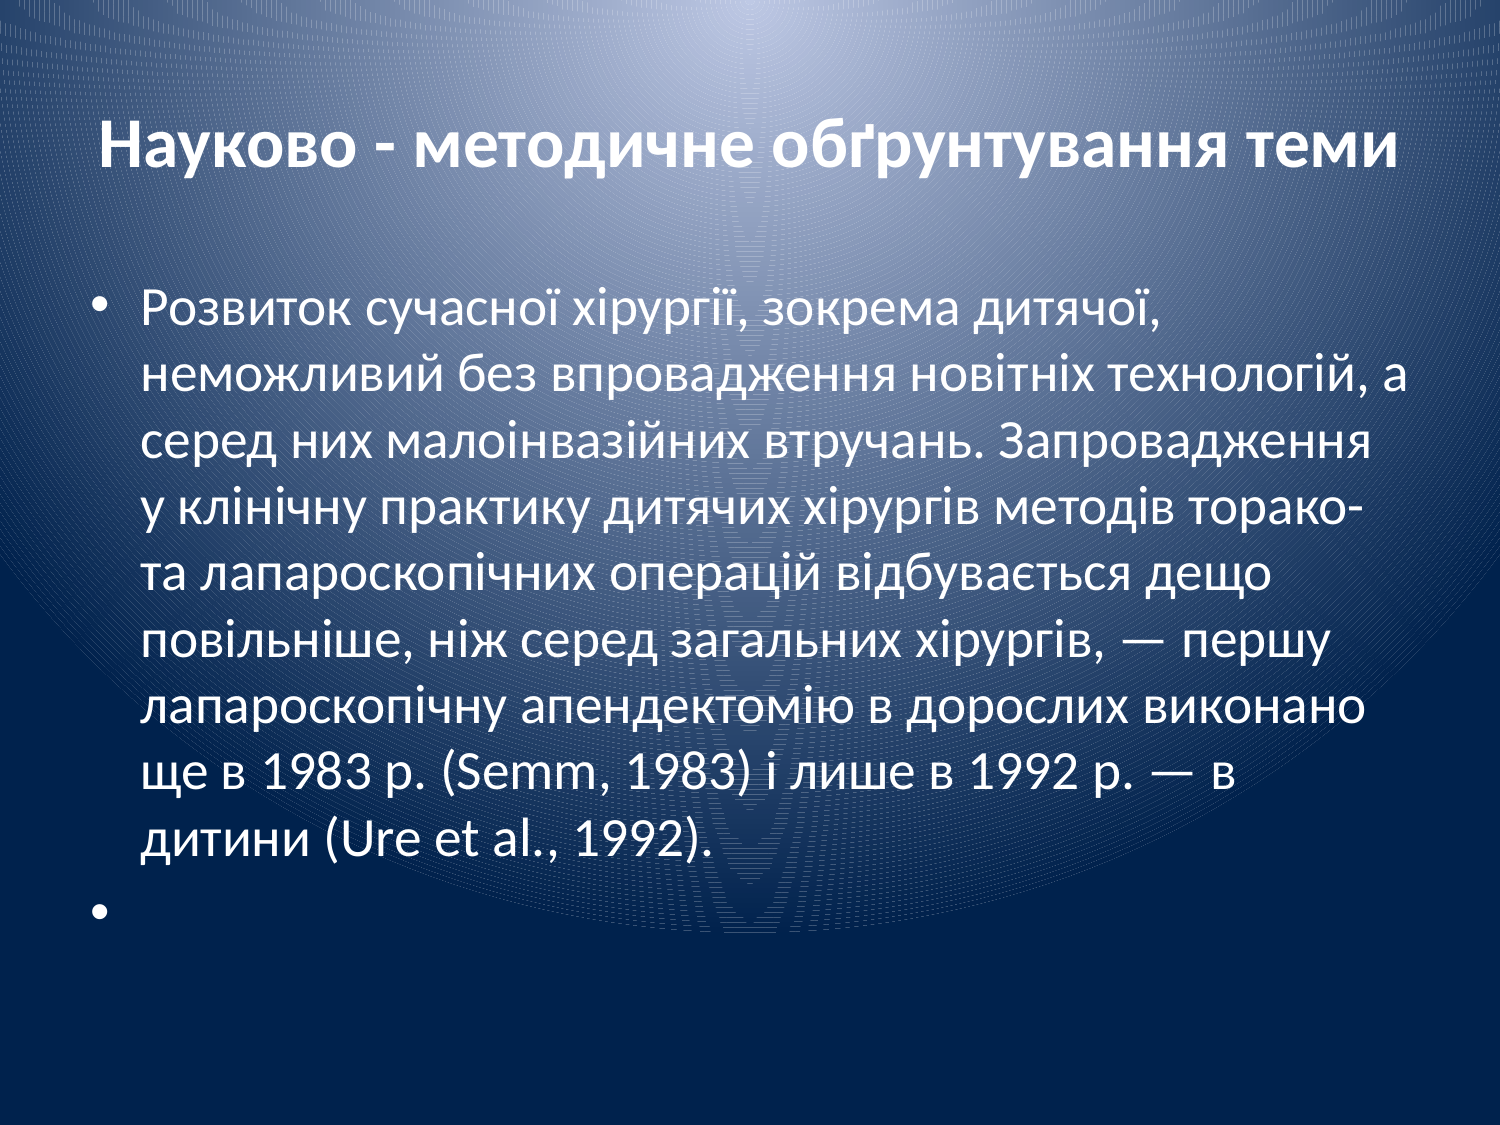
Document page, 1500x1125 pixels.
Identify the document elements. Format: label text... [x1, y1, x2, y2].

title Науково - методичне обґрунтування теми [75, 45, 1425, 233]
list Розвиток сучасної хірургії, зокрема дитячої, неможливий без впровадження новітніх технологій, а серед них малоінвазійних втручань. Запровадження у клінічну практику дитячих хірургів методів торако- та лапароскопічних операцій відбувається дещо повільніше, ніж серед загальних хірургів, — першу лапароскопічну апендектомію в дорослих виконано ще в 1983 р. (Semm, 1983) і лише в 1992 р. — в дитини (Ure et al., 1992). [75, 262, 1425, 1005]
